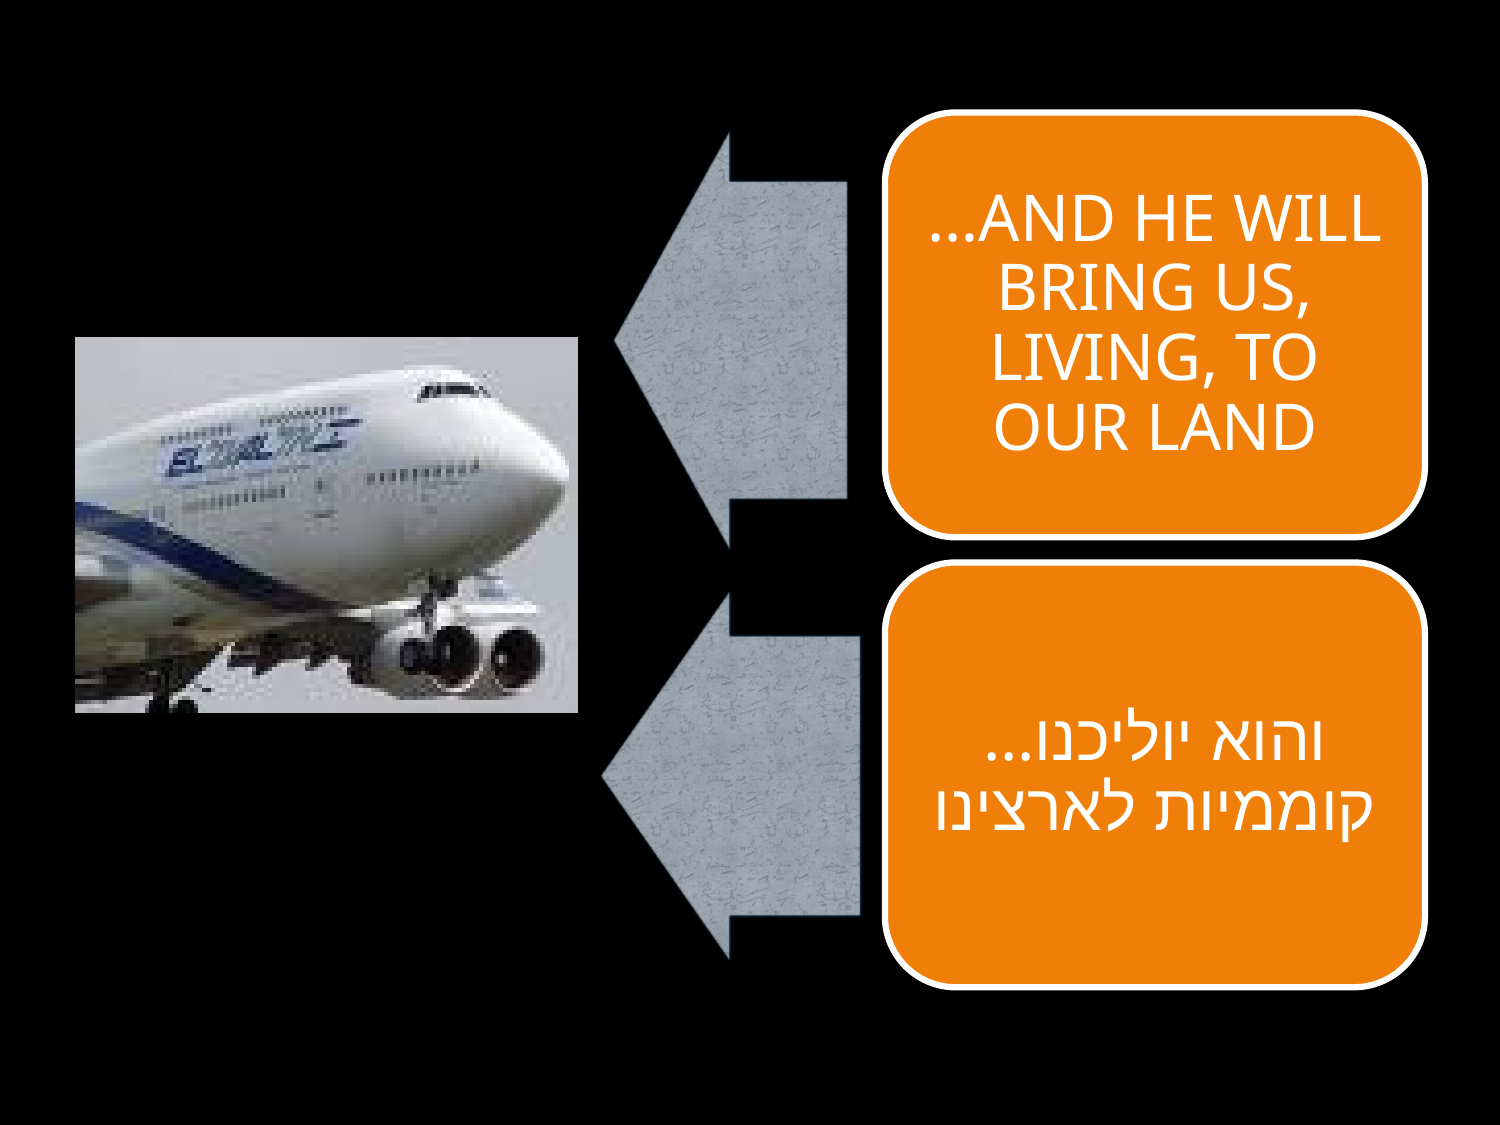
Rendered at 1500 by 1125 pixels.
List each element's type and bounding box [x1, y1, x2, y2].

list [78, 116, 1423, 1002]
picture [76, 339, 577, 712]
